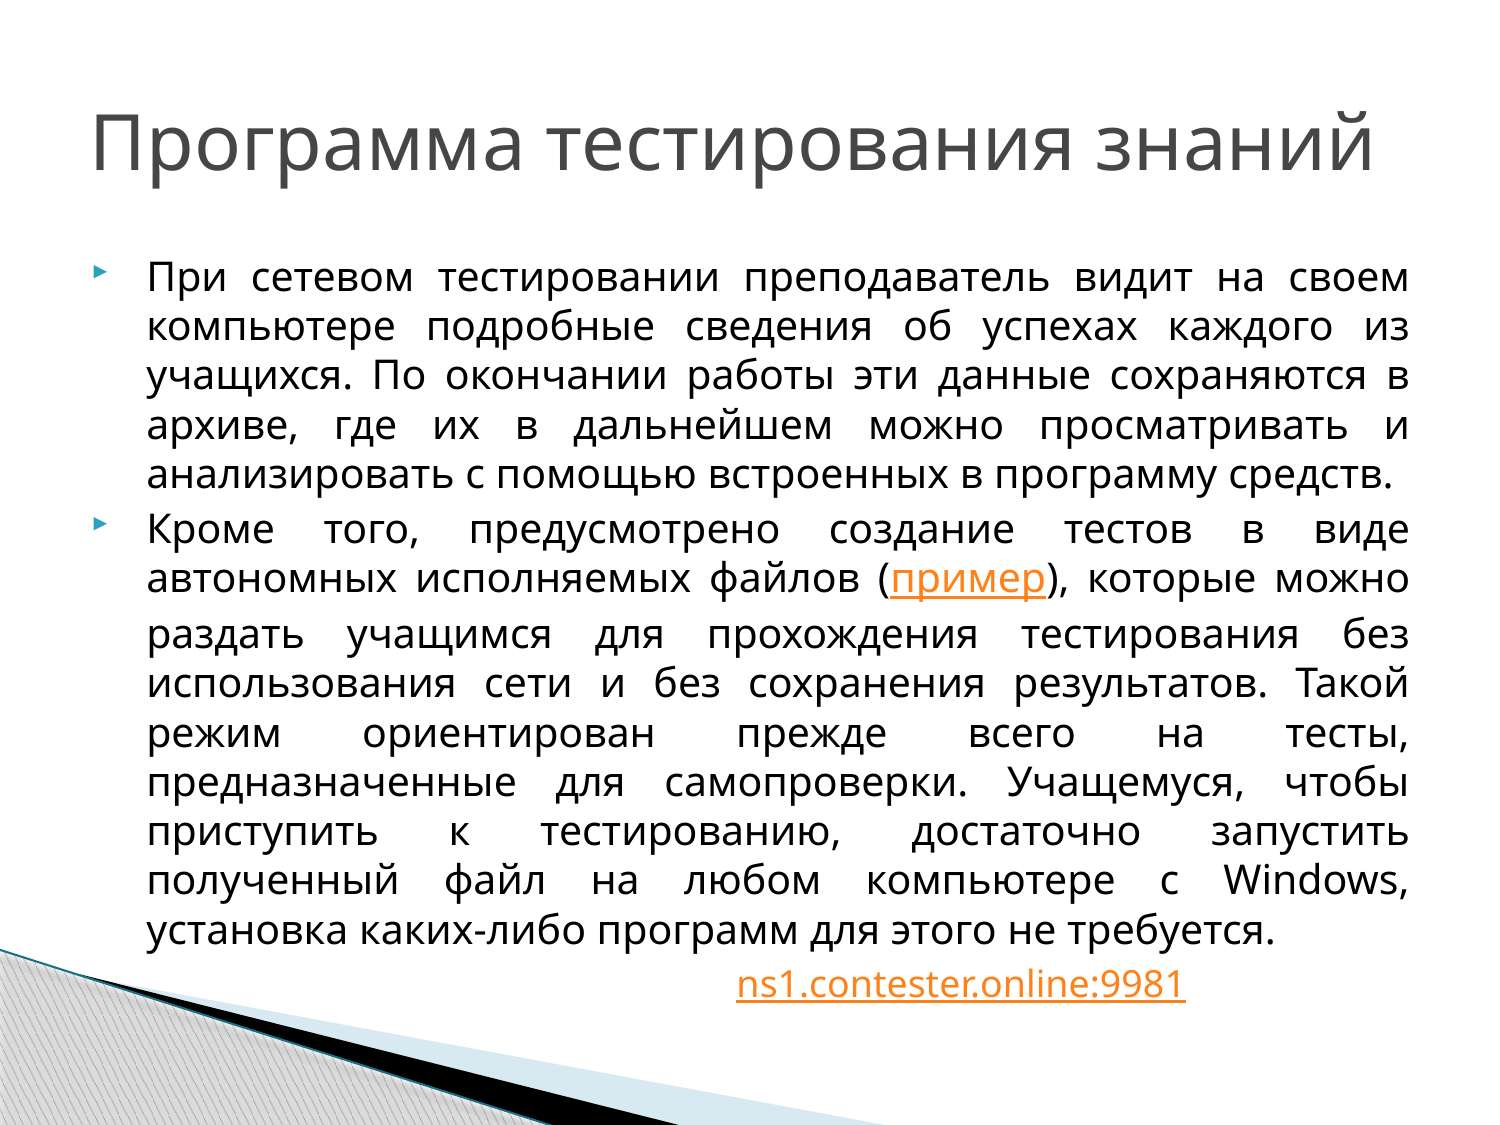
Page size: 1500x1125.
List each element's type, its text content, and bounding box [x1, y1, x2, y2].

list При сетевом тестировании преподаватель видит на своем компьютере подробные сведения об успехах каждого из учащихся. По окончании работы эти данные сохраняются в архиве, где их в дальнейшем можно просматривать и анализировать с помощью встроенных в программу средств. Кроме того, предусмотрено создание тестов в виде автономных исполняемых файлов (пример), которые можно раздать учащимся для прохождения тестирования без использования сети и без сохранения результатов. Такой режим ориентирован прежде всего на тесты, предназначенные для самопроверки. Учащемуся, чтобы приступить к тестированию, достаточно запустить полученный файл на любом компьютере с Windows, установка каких-либо программ для этого не требуется. [75, 243, 1425, 986]
text_box ns1.contester.online:9981 [721, 952, 1202, 1018]
title Программа тестирования знаний [75, 45, 1425, 233]
